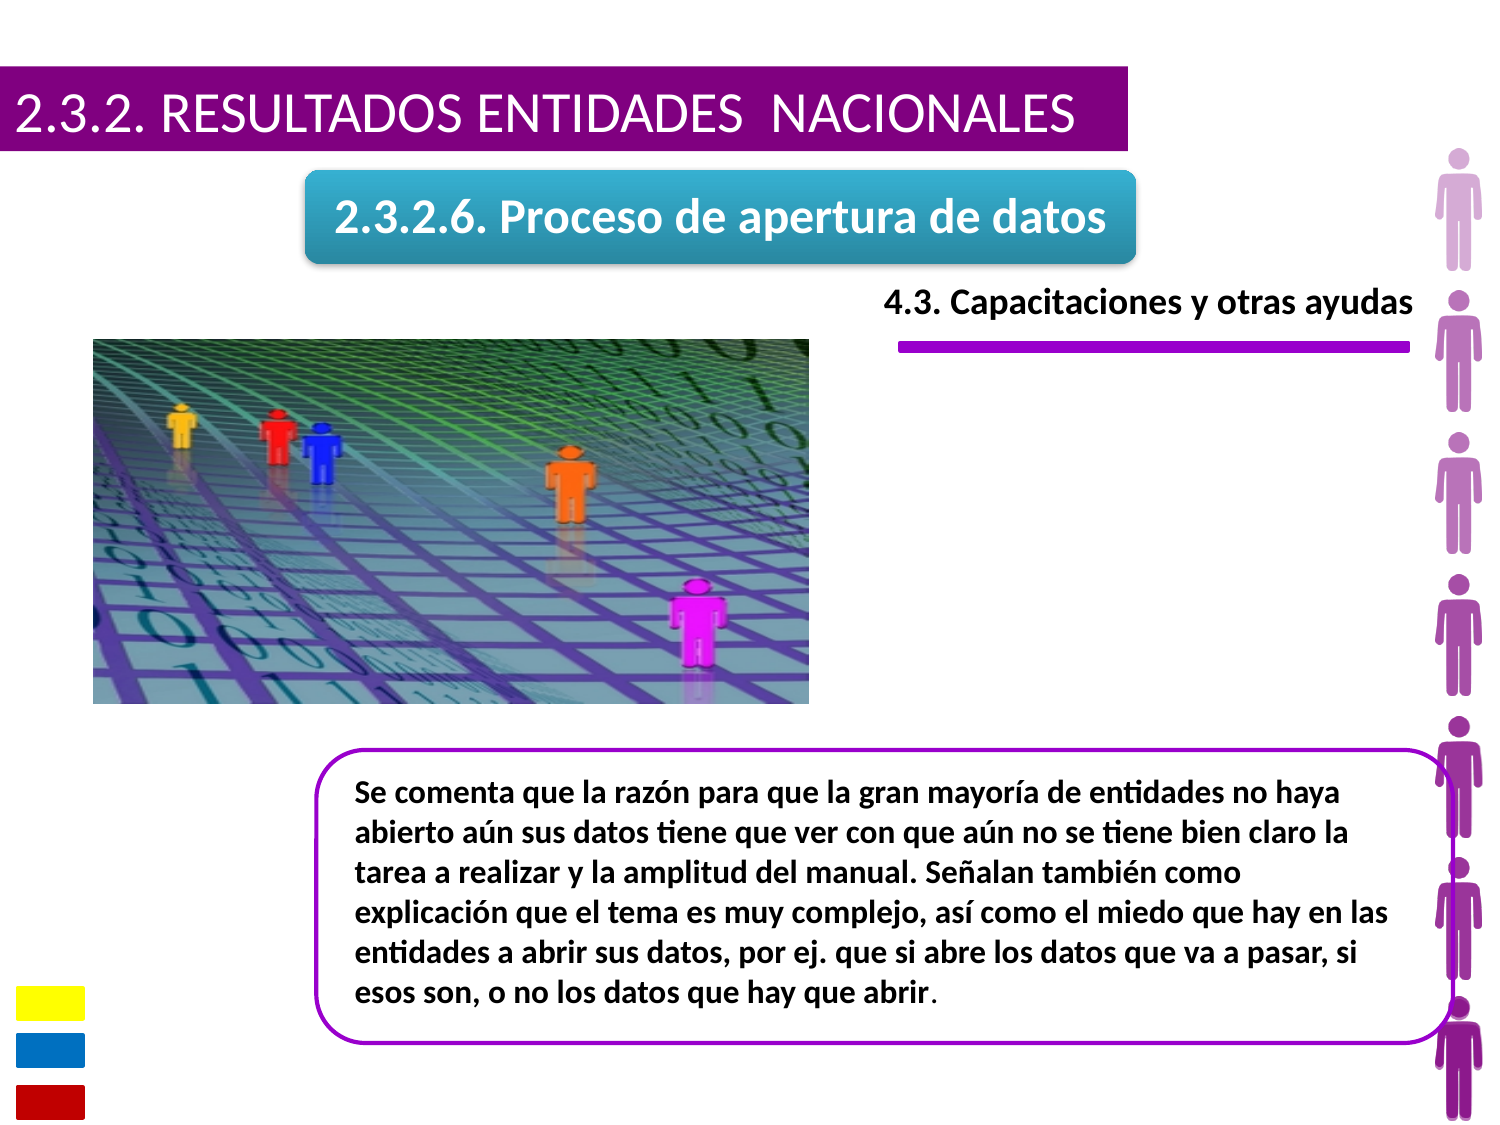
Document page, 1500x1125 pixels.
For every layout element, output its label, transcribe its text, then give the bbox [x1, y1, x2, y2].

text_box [304, 163, 1137, 271]
picture [1434, 148, 1482, 271]
picture [1434, 573, 1482, 696]
text_box [16, 986, 85, 1021]
text_box [898, 341, 1410, 353]
picture [1434, 432, 1482, 555]
text_box [16, 1033, 85, 1068]
text_box [314, 747, 1456, 1046]
picture [93, 339, 809, 704]
picture [1434, 290, 1482, 413]
picture [1434, 996, 1483, 1122]
picture [1434, 715, 1483, 838]
text_box Se comenta que la razón para que la gran mayoría de entidades no haya abierto aún sus datos tiene que ver con que aún no se tiene bien claro la tarea a realizar y la amplitud del manual. Señalan también como explicación que el tema es muy complejo, así como el miedo que hay en las entidades a abrir sus datos, por ej. que si abre los datos que va a pasar, si esos son, o no los datos que hay que abrir. [339, 762, 1418, 1018]
picture [1434, 857, 1482, 980]
text_box 4.3. Capacitaciones y otras ayudas [869, 269, 1430, 330]
text_box [16, 1085, 85, 1120]
text_box 2.3.2. RESULTADOS ENTIDADES NACIONALES [0, 66, 1128, 152]
